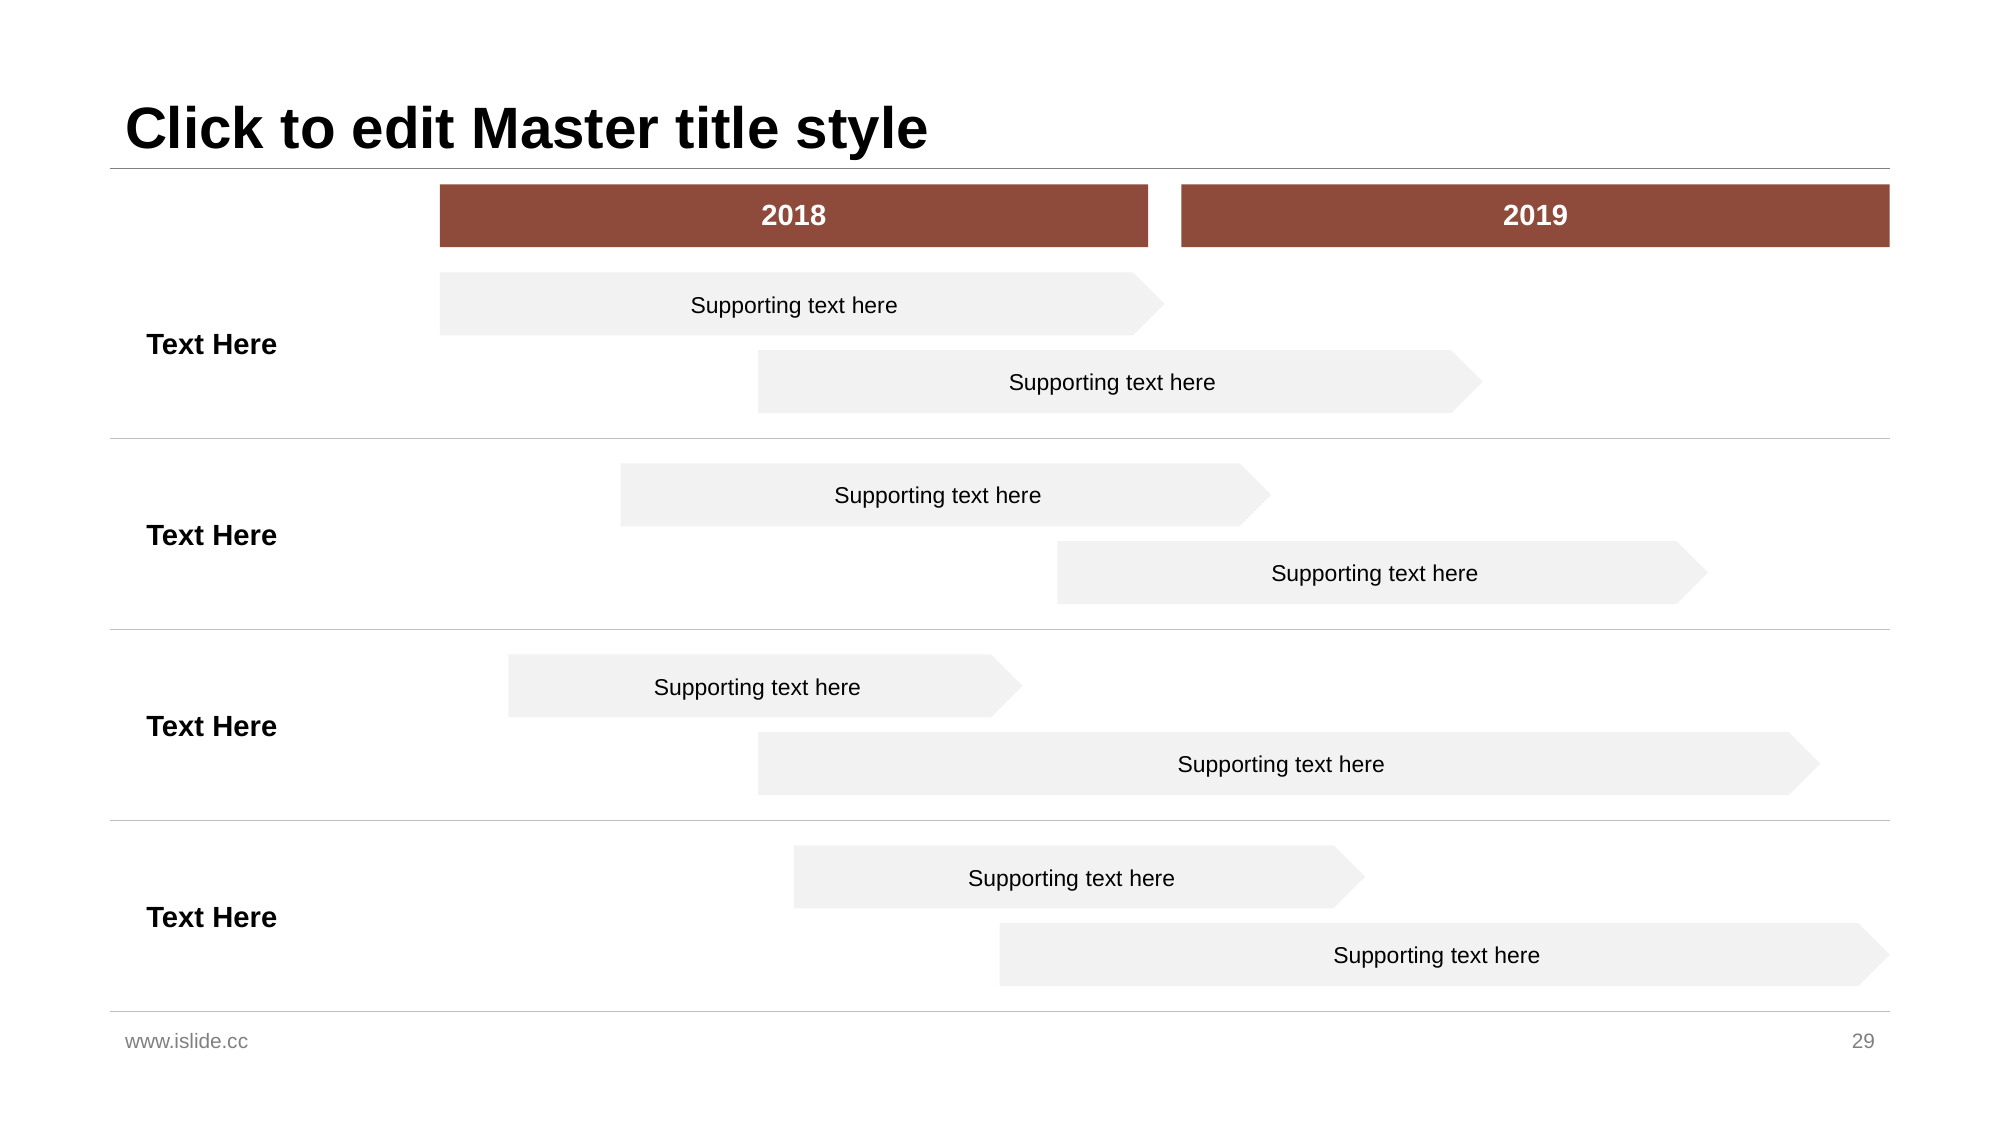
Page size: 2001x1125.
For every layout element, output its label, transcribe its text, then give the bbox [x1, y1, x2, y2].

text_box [109, 184, 1890, 1012]
title Click to edit Master title style [109, 0, 1890, 169]
slide_number 29 [1412, 1023, 1890, 1058]
footer www.islide.cc [109, 1023, 790, 1058]
